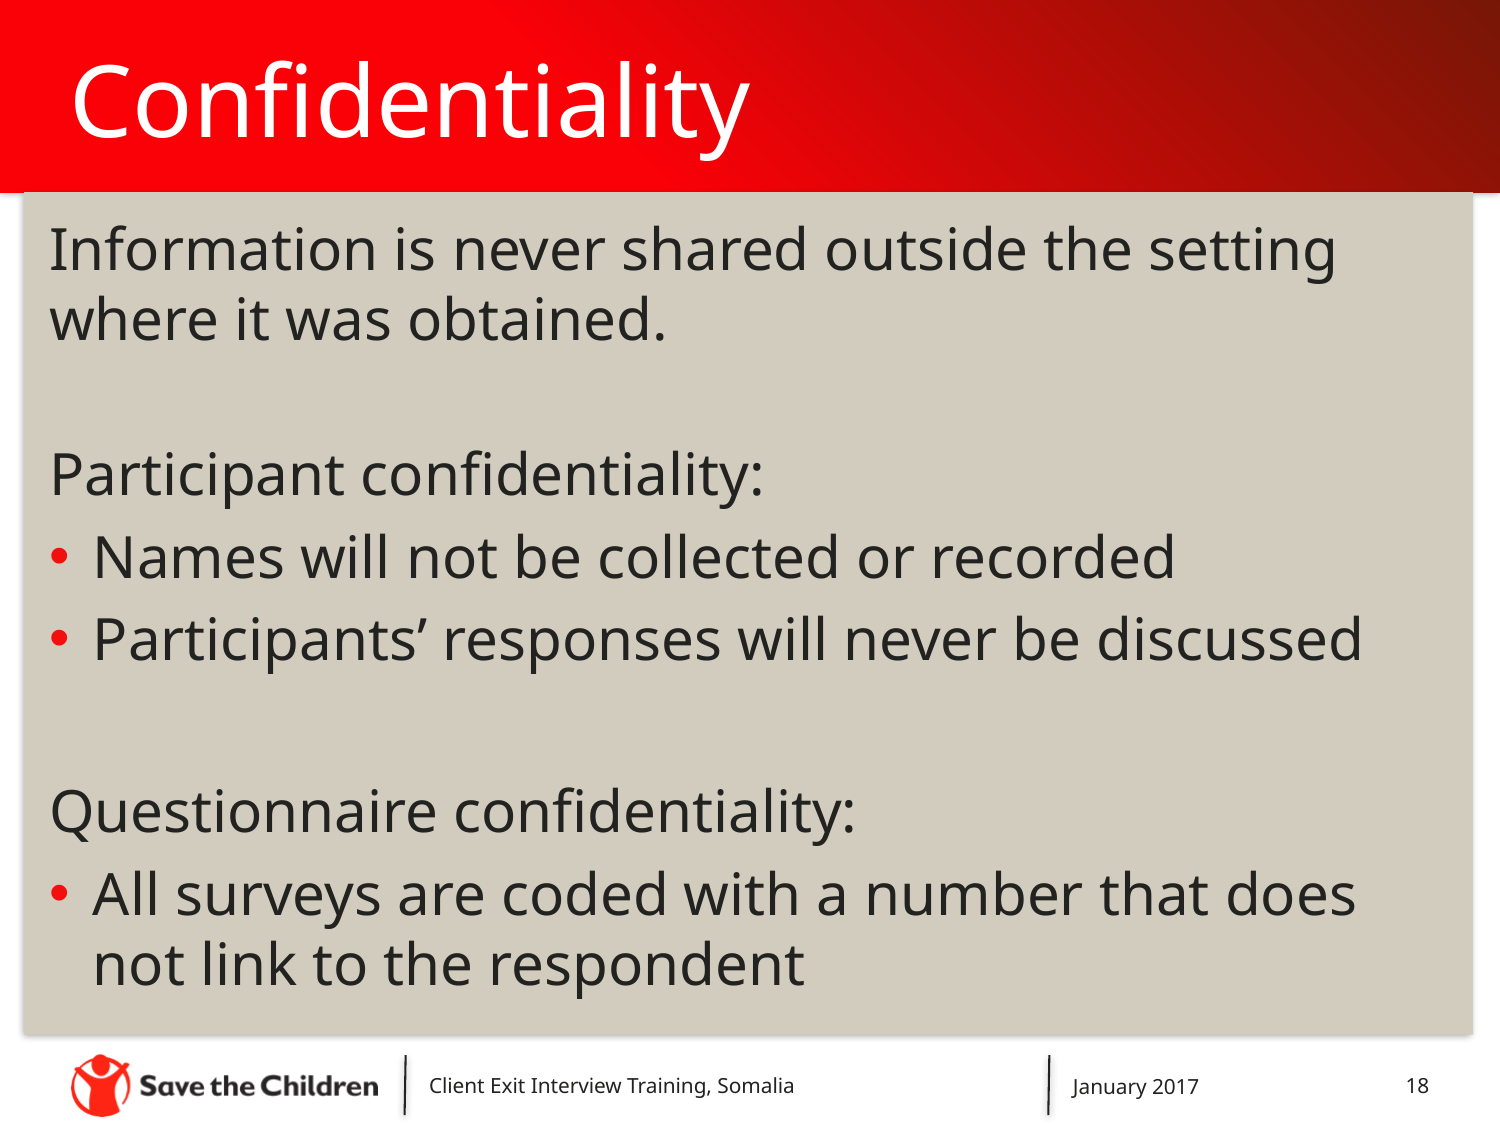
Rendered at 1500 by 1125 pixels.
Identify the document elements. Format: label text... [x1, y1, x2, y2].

list Information is never shared outside the setting where it was obtained. Participant confidentiality: Names will not be collected or recorded Participants’ responses will never be discussed Questionnaire confidentiality: All surveys are coded with a number that does not link to the respondent [49, 212, 1407, 959]
title Confidentiality [69, 33, 1429, 163]
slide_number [1057, 1056, 1317, 1117]
footer Client Exit Interview Training, Somalia [414, 1056, 1042, 1117]
picture [71, 1054, 378, 1117]
slide_number 18 [1317, 1056, 1445, 1117]
